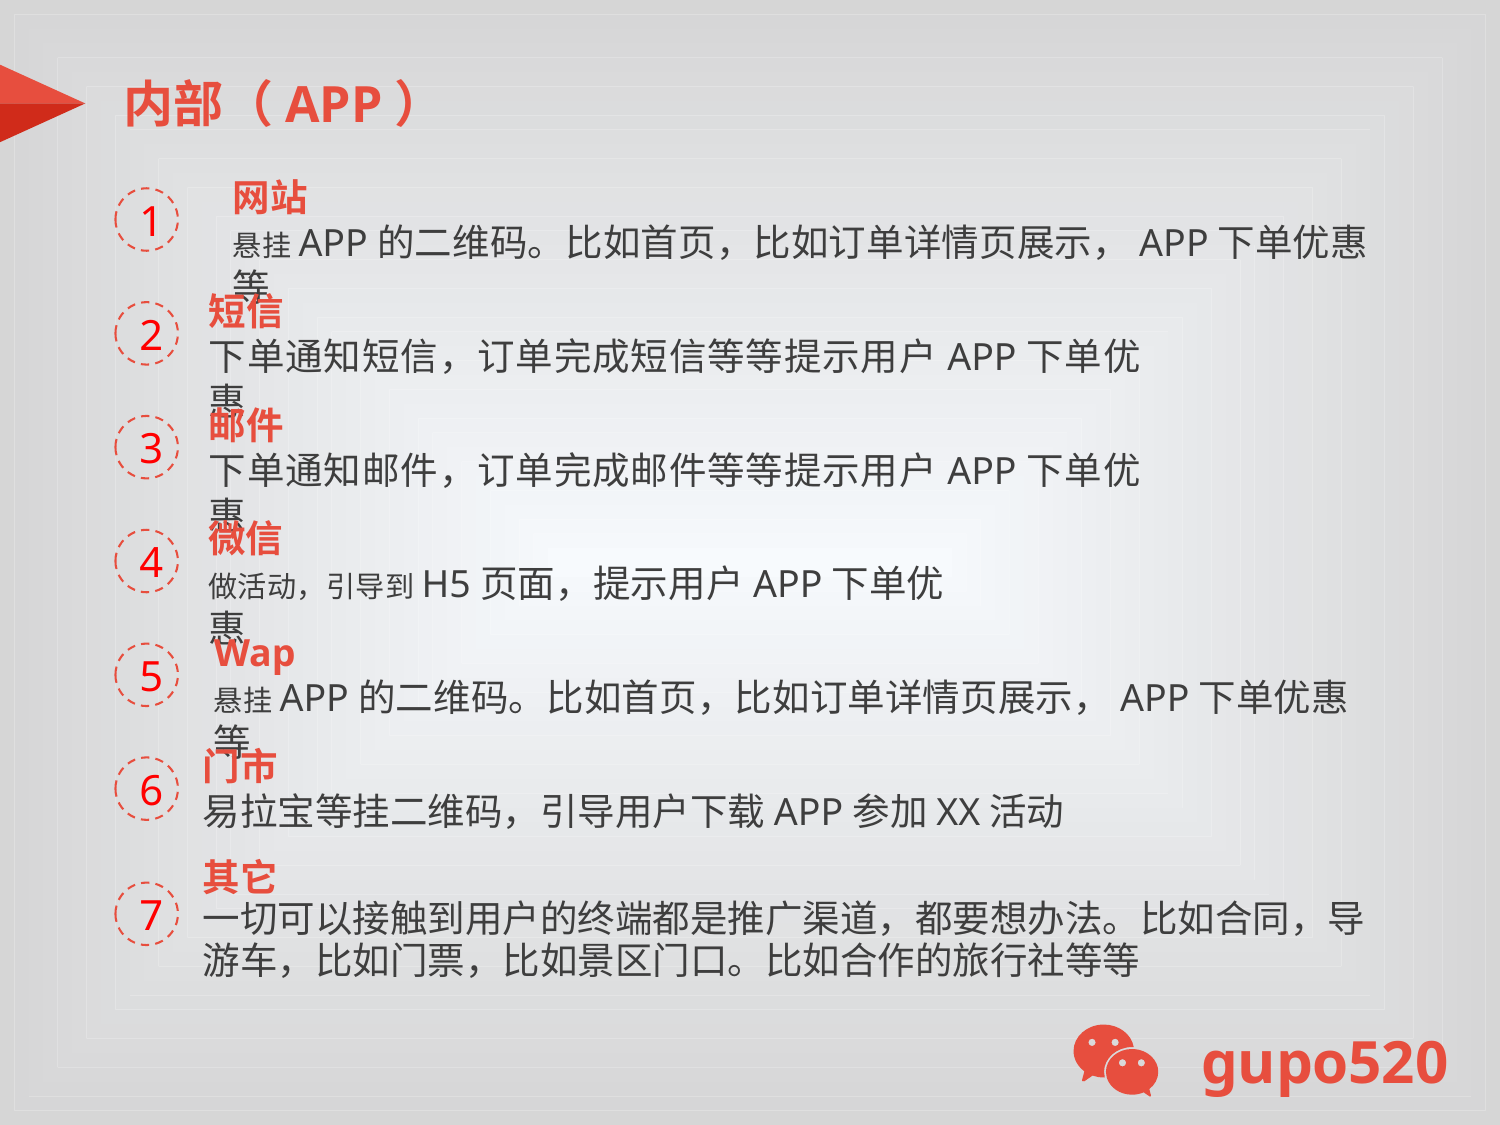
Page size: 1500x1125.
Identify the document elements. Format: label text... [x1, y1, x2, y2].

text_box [115, 166, 1413, 991]
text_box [1073, 1018, 1473, 1104]
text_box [0, 64, 86, 143]
text_box 内部（APP） [108, 65, 517, 141]
